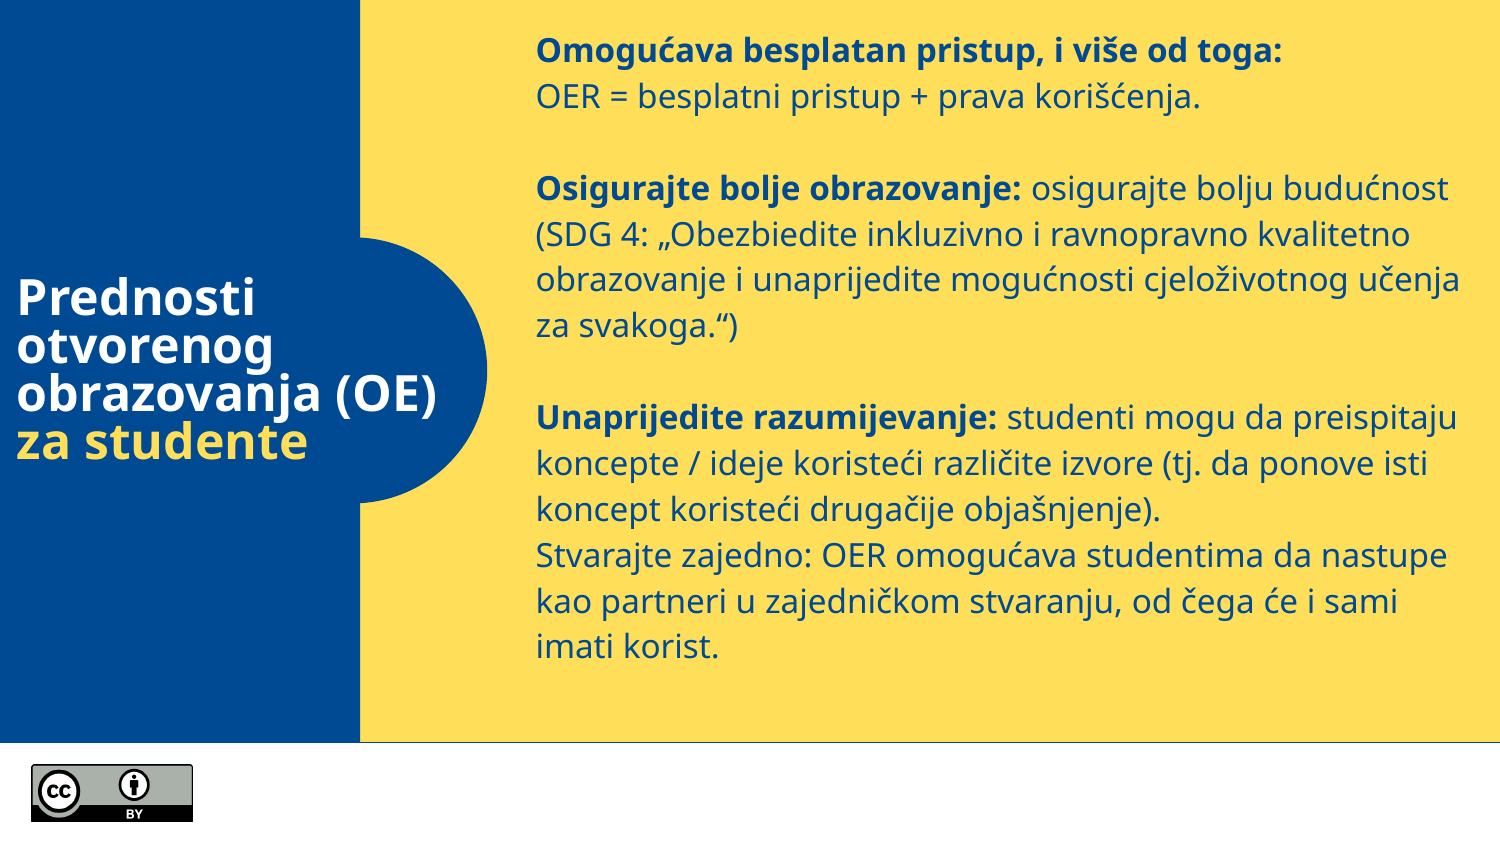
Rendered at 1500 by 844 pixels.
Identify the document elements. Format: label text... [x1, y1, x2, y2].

text_box Omogućava besplatan pristup, i više od toga: OER = besplatni pristup + prava korišćenja. Osigurajte bolje obrazovanje: osigurajte bolju budućnost (SDG 4: „Obezbiedite inkluzivno i ravnopravno kvalitetno obrazovanje i unaprijedite mogućnosti cjeloživotnog učenja za svakoga.“) Unaprijedite razumijevanje: studenti mogu da preispitaju koncepte / ideje koristeći različite izvore (tj. da ponove isti koncept koristeći drugačije objašnjenje). Stvarajte zajedno: OER omogućava studentima da nastupe kao partneri u zajedničkom stvaranju, od čega će i sami imati korist. [520, 8, 1500, 741]
text_box [0, 0, 361, 742]
text_box [274, 237, 431, 262]
text_box Prednosti otvorenog obrazovanja (OE) za studente [1, 262, 488, 485]
text_box [284, 485, 421, 504]
text_box [0, 750, 1500, 844]
picture [31, 764, 193, 822]
